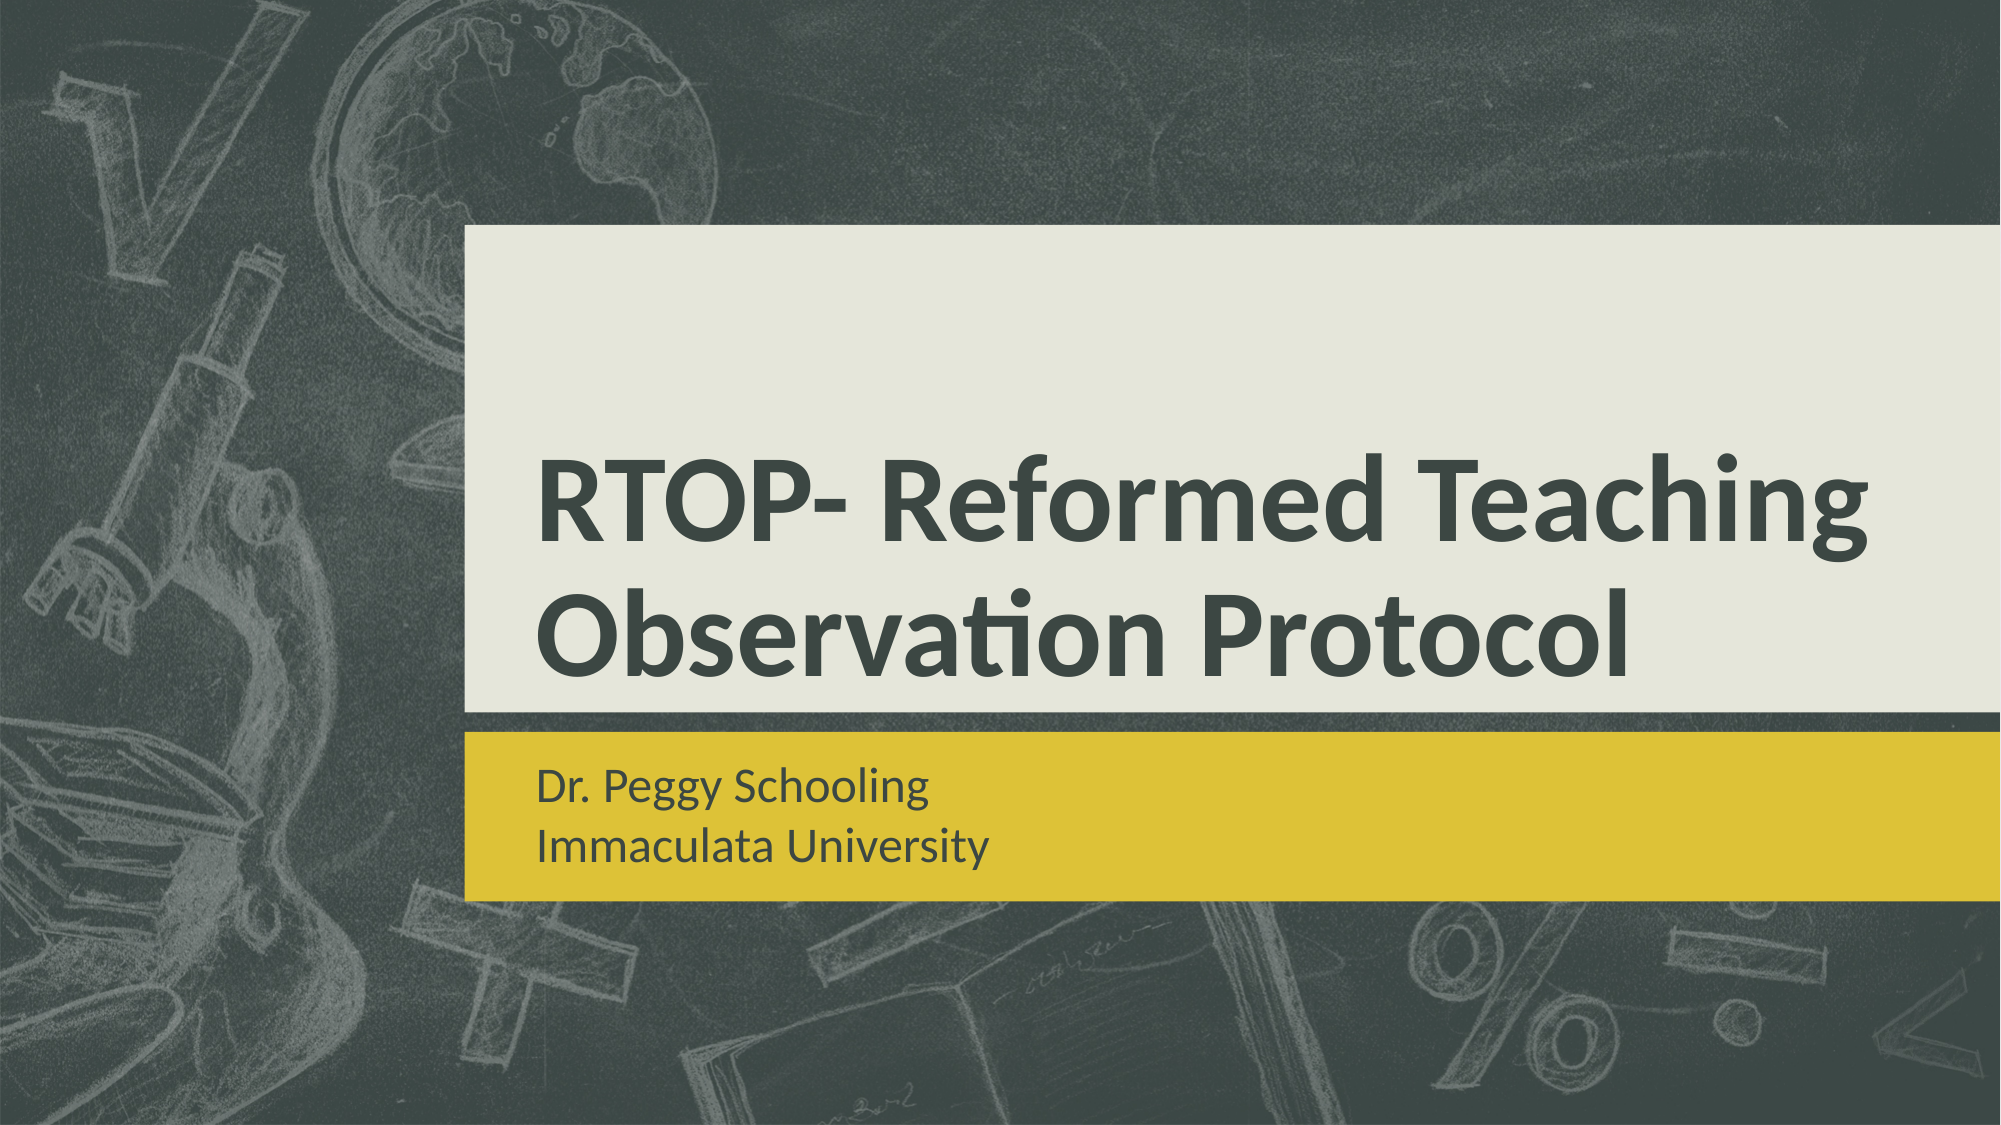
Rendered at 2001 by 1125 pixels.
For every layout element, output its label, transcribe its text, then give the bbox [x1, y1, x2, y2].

picture [0, 0, 2001, 1125]
title RTOP- Reformed Teaching Observation Protocol [520, 318, 1916, 711]
subtitle Dr. Peggy Schooling Immaculata University [520, 744, 1916, 887]
